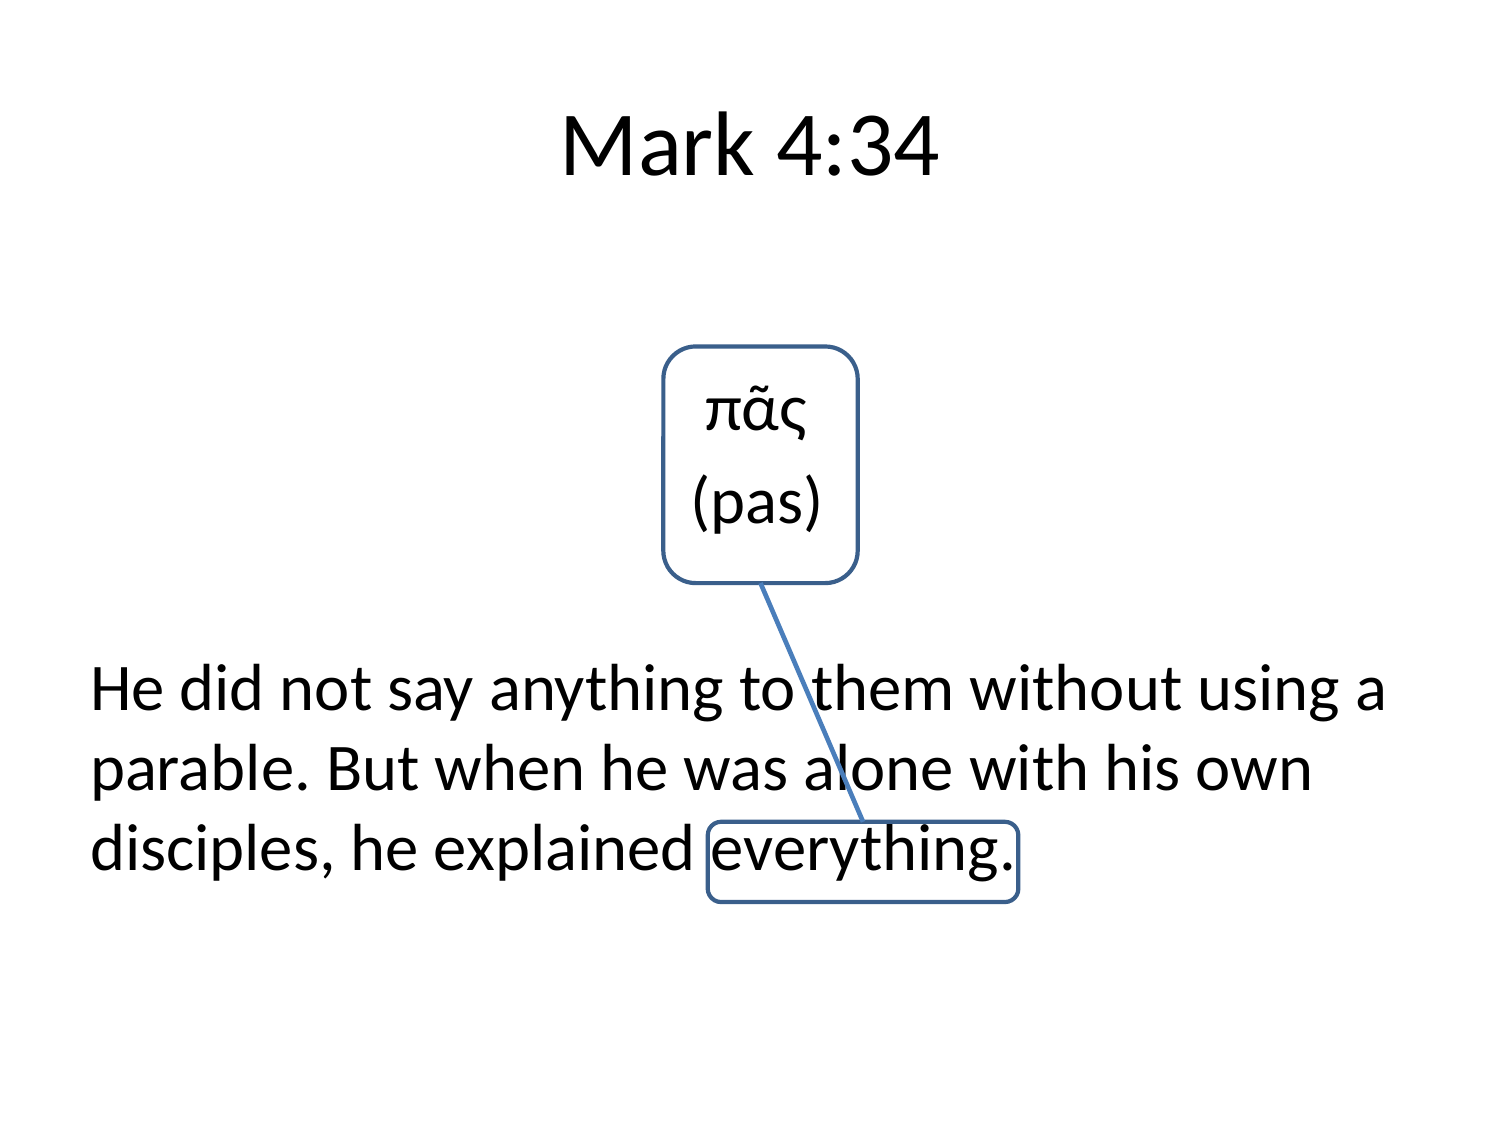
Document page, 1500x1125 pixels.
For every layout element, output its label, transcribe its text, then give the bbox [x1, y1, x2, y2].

text_box [705, 819, 1021, 905]
text_box [661, 344, 860, 586]
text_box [760, 582, 864, 823]
title Mark 4:34 [75, 45, 1425, 233]
list πᾶς (pas) He did not say anything to them without using a parable. But when he was alone with his own disciples, he explained everything. [75, 262, 1425, 1005]
